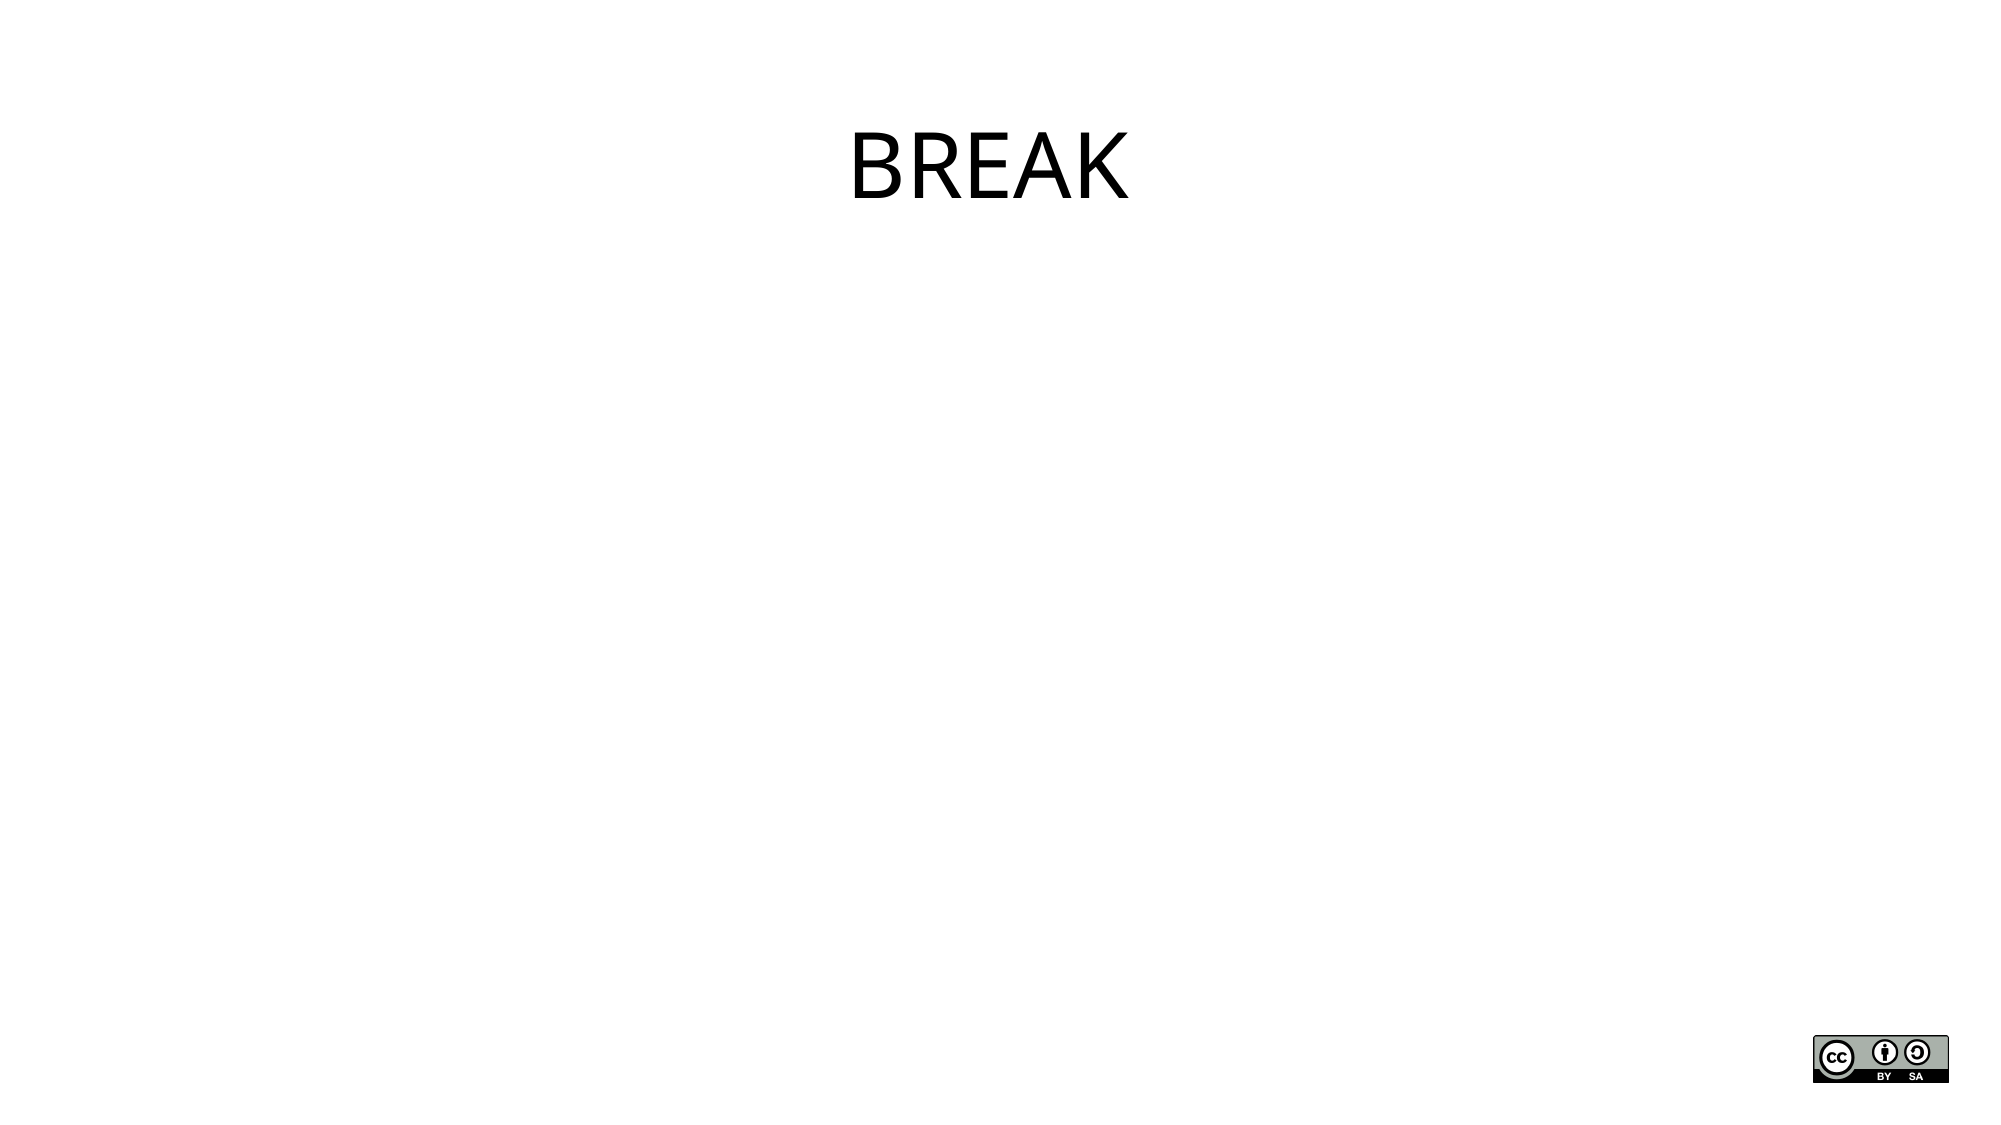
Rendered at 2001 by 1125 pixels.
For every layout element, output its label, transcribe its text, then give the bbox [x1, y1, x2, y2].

title BREAK [137, 59, 1863, 278]
picture [1812, 1034, 1949, 1084]
